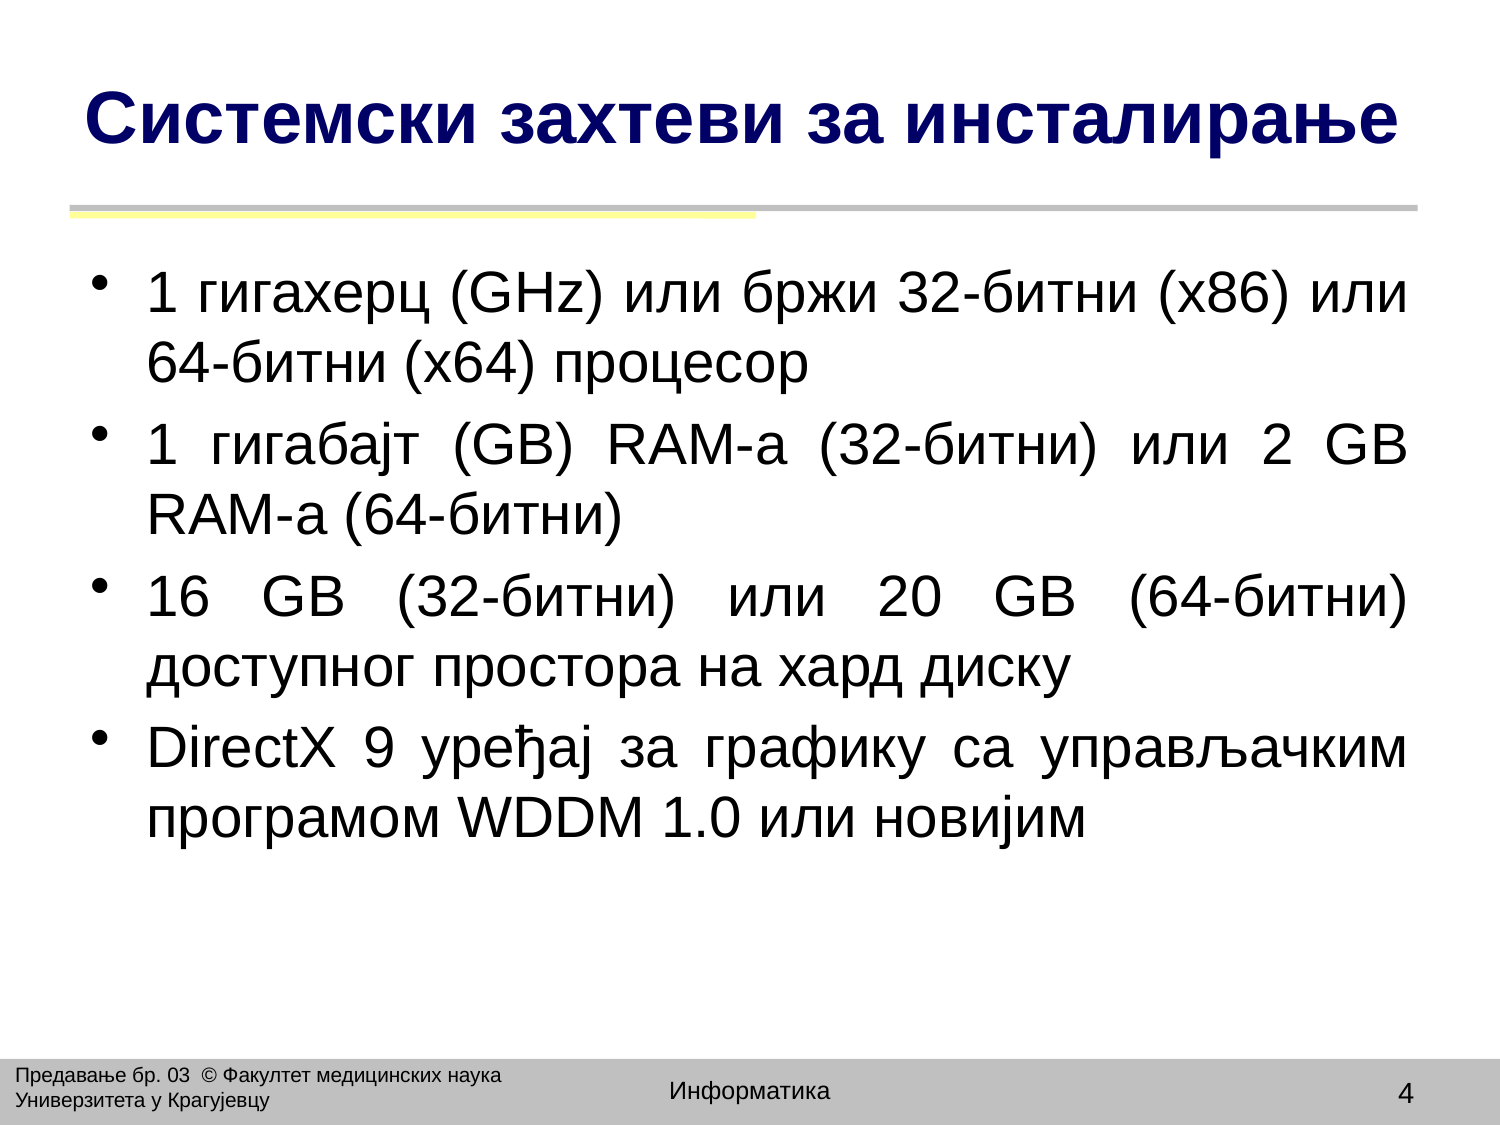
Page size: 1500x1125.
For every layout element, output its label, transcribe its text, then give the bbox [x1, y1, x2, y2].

title Системски захтеви за инсталирање [69, 19, 1426, 208]
slide_number Предавање бр. 03 © Факултет медицинских наука Универзитета у Крагујевцу [0, 1053, 614, 1108]
footer Информатика [512, 1066, 988, 1125]
list 1 гигахерц (GHz) или бржи 32-битни (x86) или 64-битни (x64) процесор 1 гигабајт (GB) RAM-a (32-битни) или 2 GB RAM-a (64-битни) 16 GB (32-битни) или 20 GB (64-битни) доступног простора на хард диску DirectX 9 уређај за графику са управљачким програмом WDDM 1.0 или новијим [74, 246, 1426, 1023]
slide_number 4 [1079, 1066, 1430, 1125]
